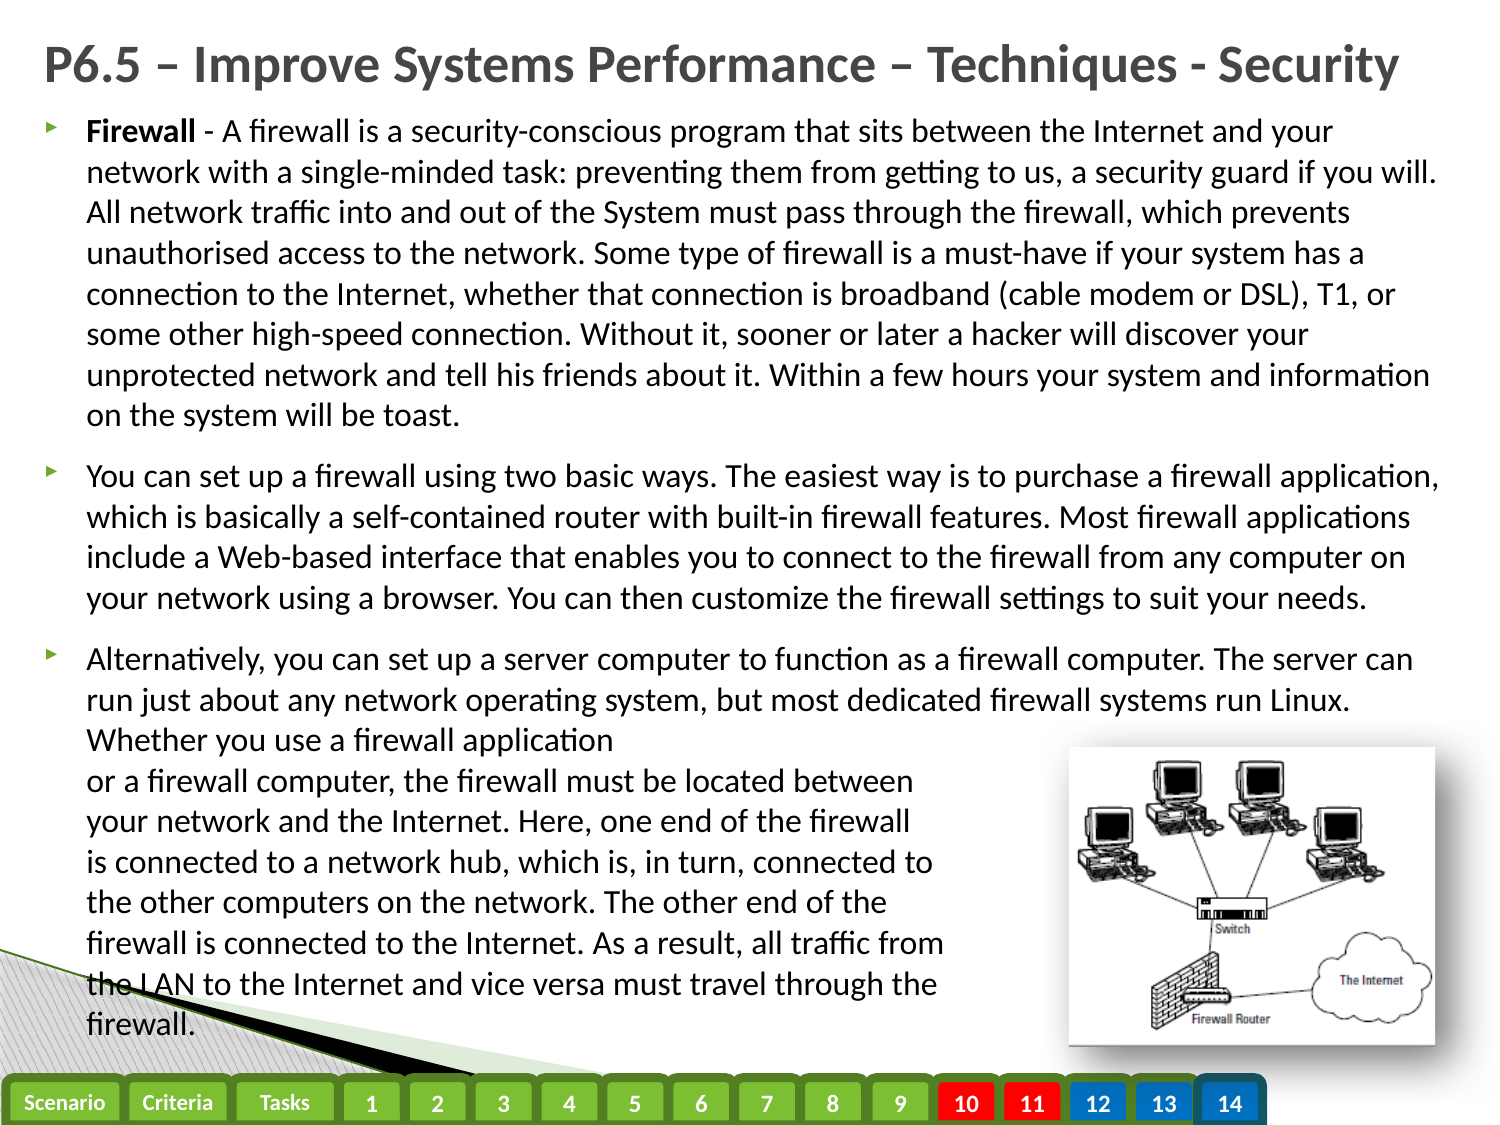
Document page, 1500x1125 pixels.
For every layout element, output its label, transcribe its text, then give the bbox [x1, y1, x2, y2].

list Firewall - A firewall is a security-conscious program that sits between the Internet and your network with a single-minded task: preventing them from getting to us, a security guard if you will. All network traffic into and out of the System must pass through the firewall, which prevents unauthorised access to the network. Some type of firewall is a must-have if your system has a connection to the Internet, whether that connection is broadband (cable modem or DSL), T1, or some other high-speed connection. Without it, sooner or later a hacker will discover your unprotected network and tell his friends about it. Within a few hours your system and information on the system will be toast. You can set up a firewall using two basic ways. The easiest way is to purchase a firewall application, which is basically a self-contained router with built-in firewall features. Most firewall applications include a Web-based interface that enables you to connect to the firewall from any computer on your network using a browser. You can then customize the firewall settings to suit your needs. Alternatively, you can set up a server computer to function as a firewall computer. The server can run just about any network operating system, but most dedicated firewall systems run Linux. Whether you use a firewall application or a firewall computer, the firewall must be located between your network and the Internet. Here, one end of the firewall is connected to a network hub, which is, in turn, connected to the other computers on the network. The other end of the firewall is connected to the Internet. As a result, all traffic from the LAN to the Internet and vice versa must travel through the firewall. [29, 101, 1459, 1059]
title P6.5 – Improve Systems Performance – Techniques - Security [29, 30, 1463, 90]
picture [1068, 747, 1436, 1047]
